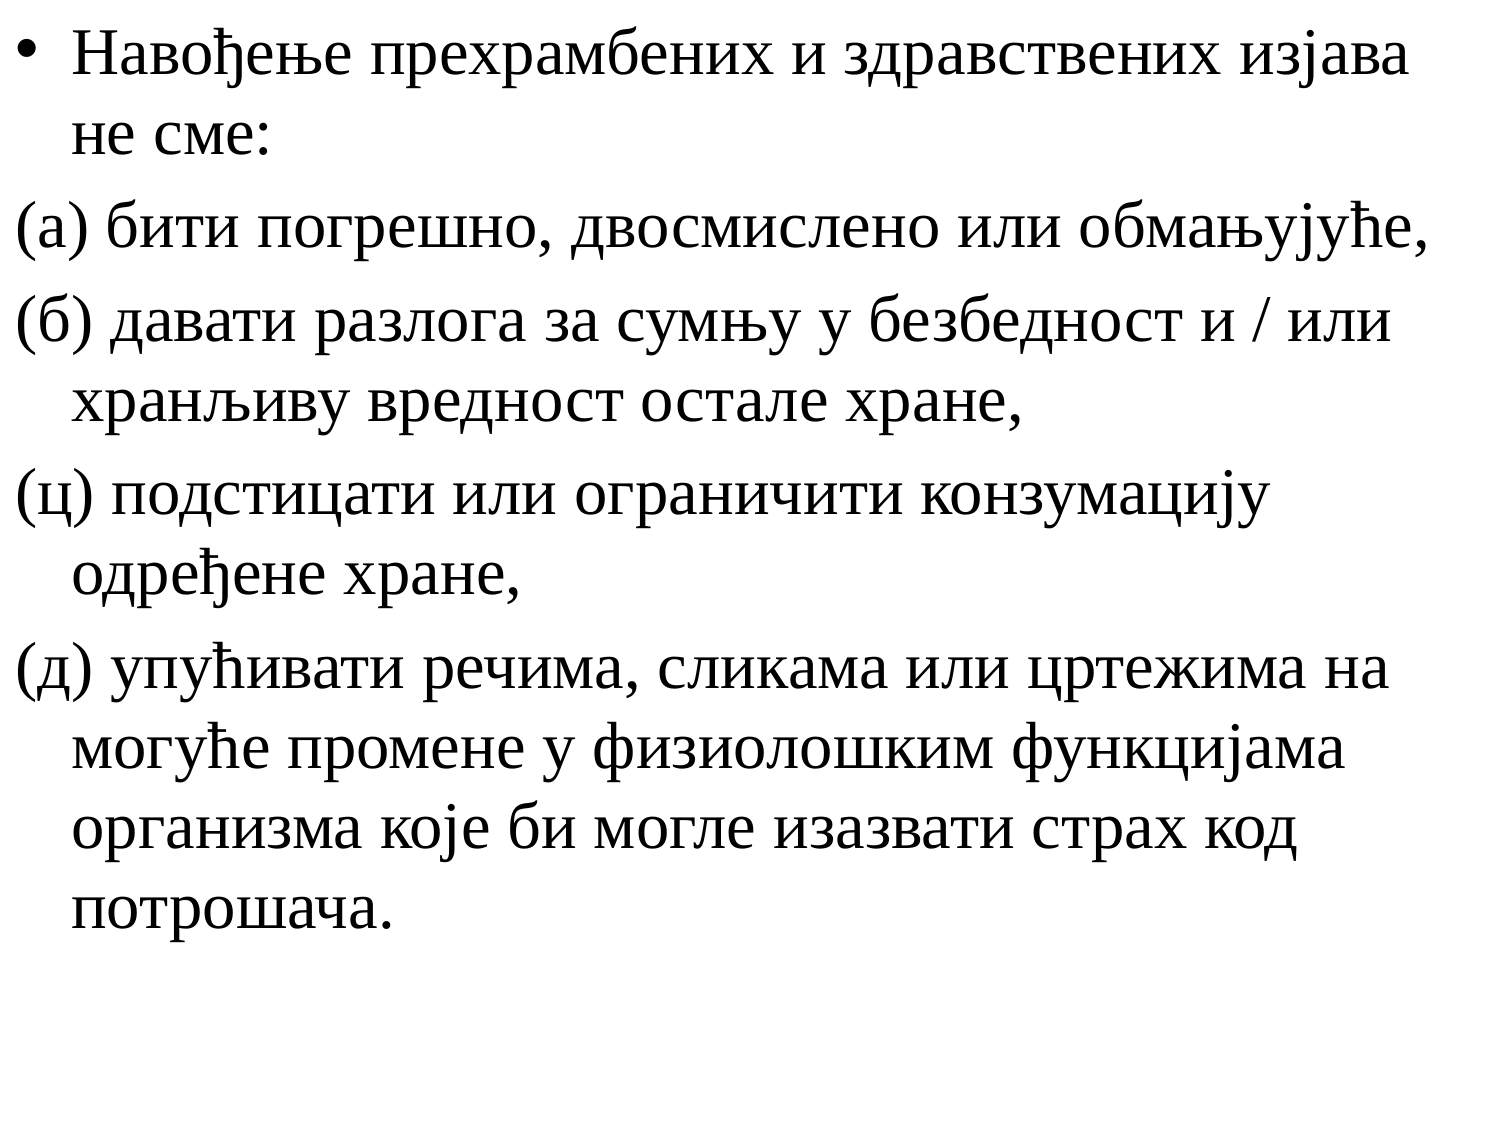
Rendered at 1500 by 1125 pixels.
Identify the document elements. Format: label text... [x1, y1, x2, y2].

list Навођење прехрамбених и здравствених изјава не сме: (а) бити погрешно, двосмислено или обмањујуће, (б) давати разлога за сумњу у безбедност и / или хранљиву вредност остале хране, (ц) подстицати или ограничити конзумацију одређене хране, (д) упућивати речима, сликама или цртежима на могуће промене у физиолошким функцијама организма које би могле изазвати страх код потрошача. [0, 0, 1500, 1125]
